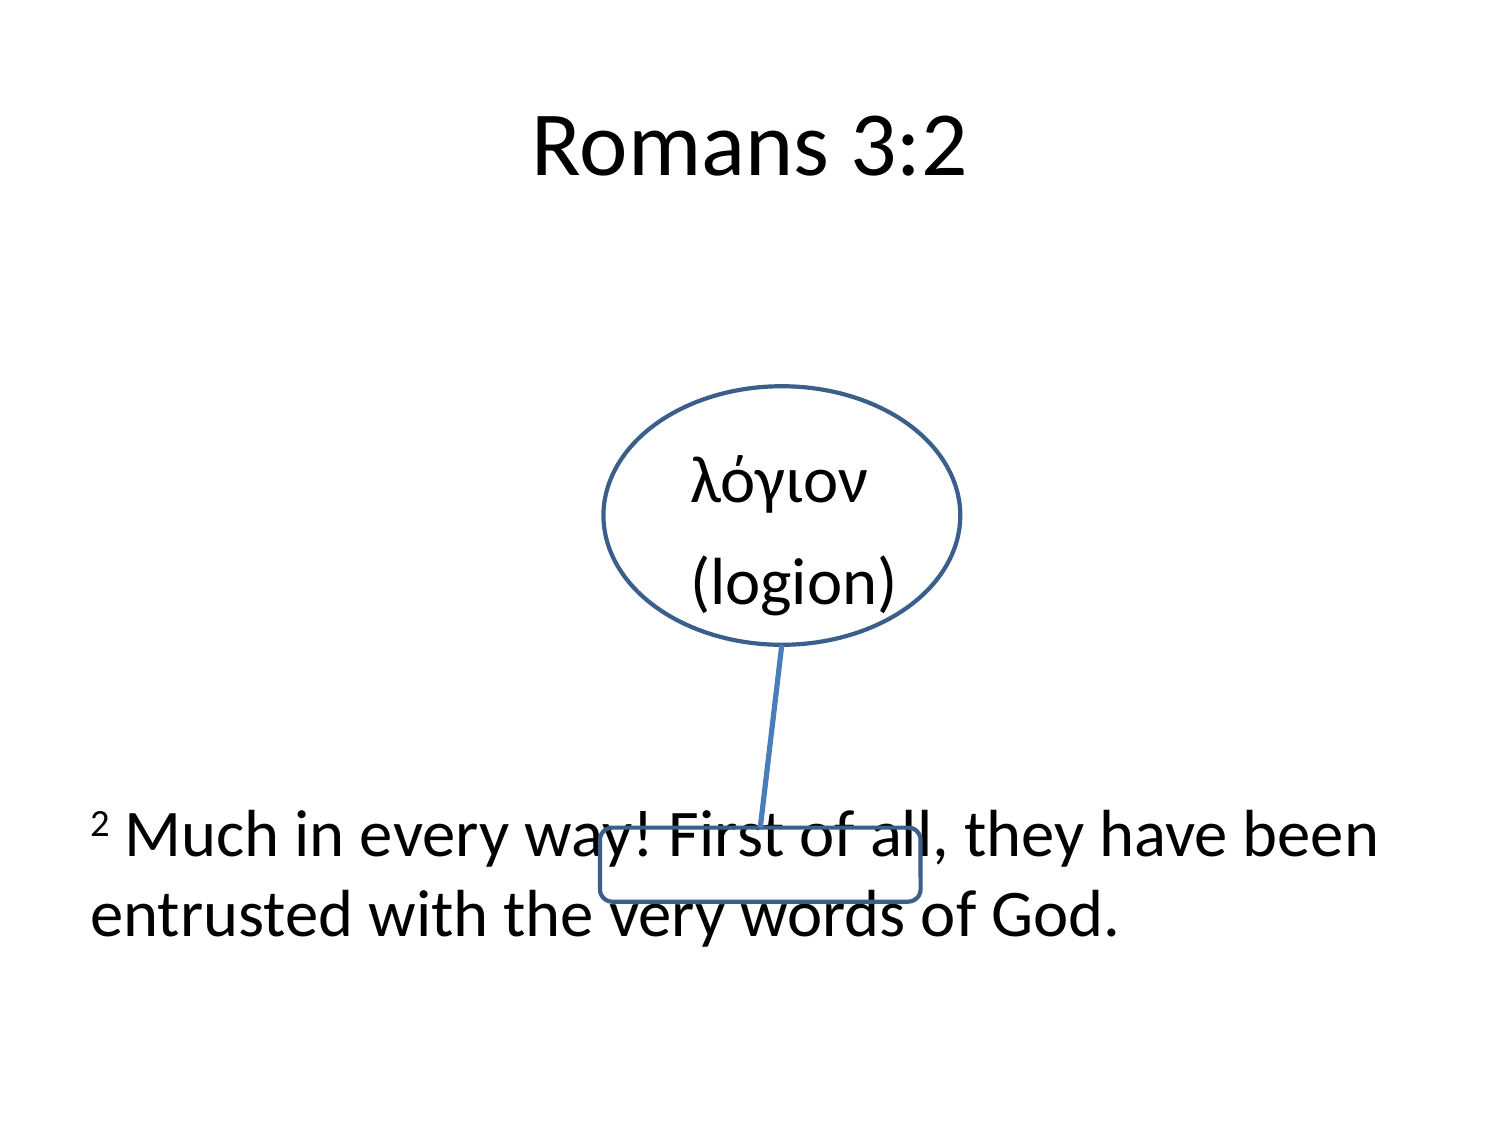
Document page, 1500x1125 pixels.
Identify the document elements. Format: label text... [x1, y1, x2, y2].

text_box [597, 825, 923, 904]
list λόγιον (logion) 2 Much in every way! First of all, they have been entrusted with the very words of God. [75, 262, 1425, 1005]
text_box [601, 384, 963, 647]
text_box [760, 644, 783, 828]
title Romans 3:2 [75, 45, 1425, 233]
